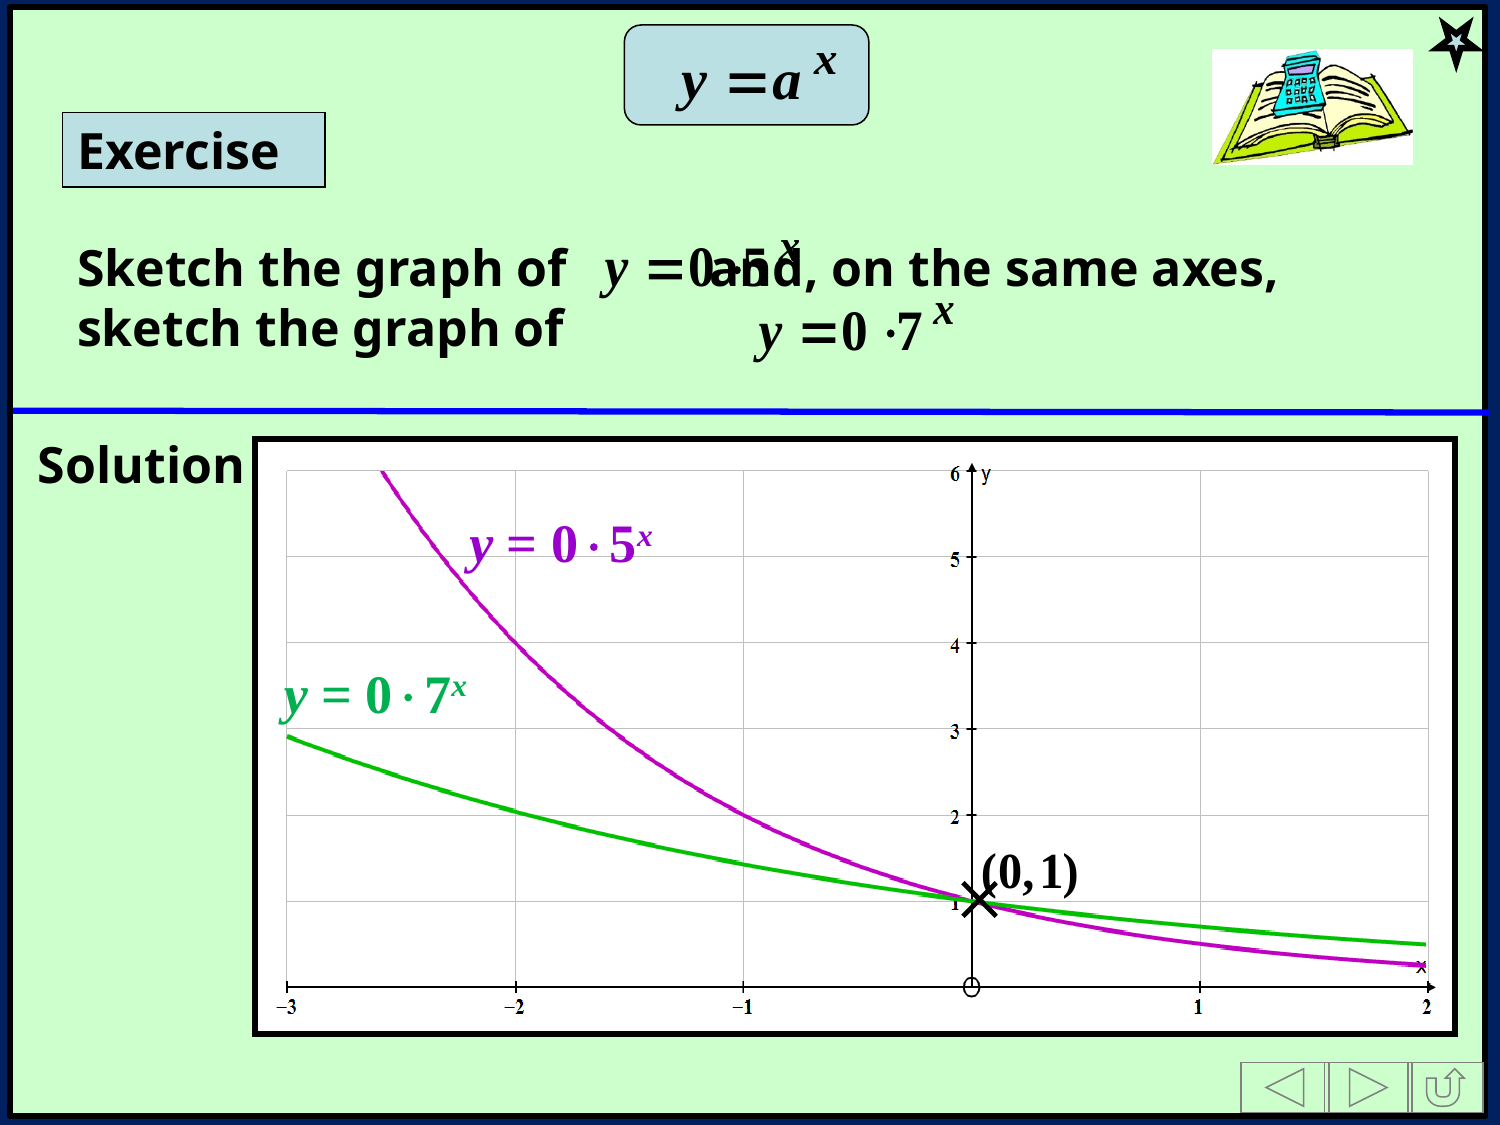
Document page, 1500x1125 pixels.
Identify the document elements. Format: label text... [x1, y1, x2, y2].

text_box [587, 212, 809, 312]
picture [1212, 49, 1413, 165]
text_box Sketch the graph of and, on the same axes, sketch the graph of [62, 228, 735, 364]
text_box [741, 275, 963, 375]
text_box Solution [23, 426, 286, 501]
text_box Sketch the graph of and, on the same axes, sketch the graph of [814, 228, 1375, 364]
text_box [1437, 24, 1475, 63]
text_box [254, 439, 1455, 1037]
text_box Exercise [62, 112, 325, 188]
